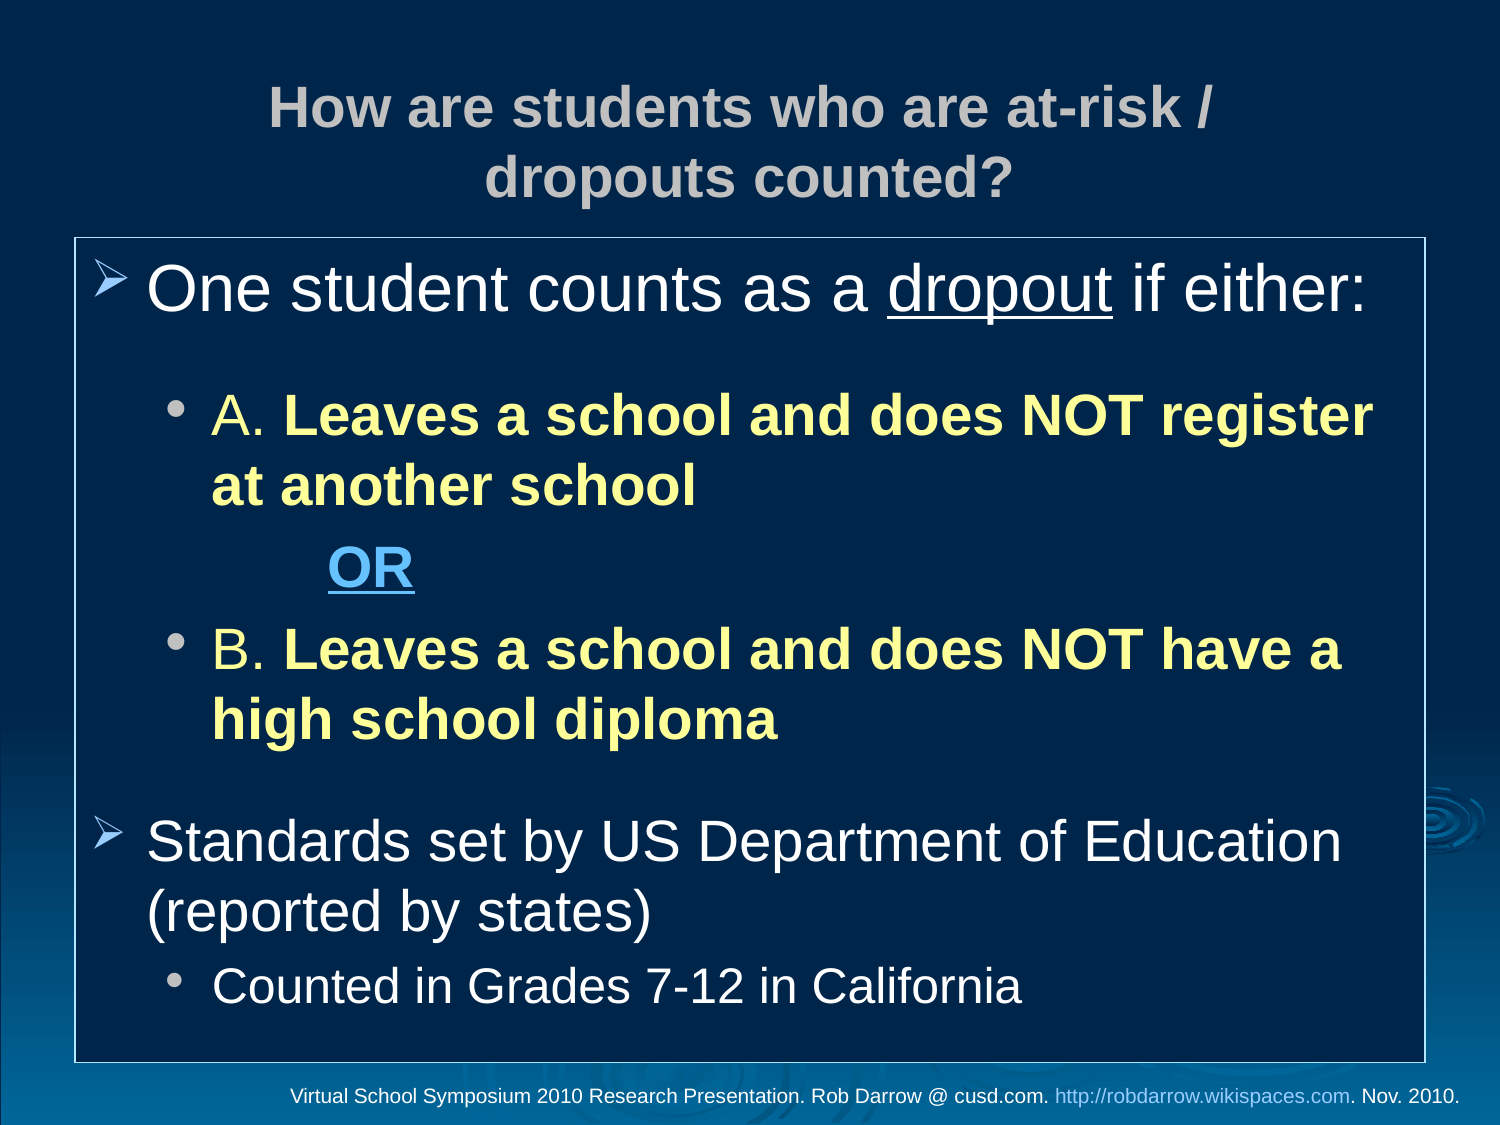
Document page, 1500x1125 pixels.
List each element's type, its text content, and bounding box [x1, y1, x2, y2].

title How are students who are at-risk / dropouts counted? [74, 45, 1426, 233]
list One student counts as a dropout if either: A. Leaves a school and does NOT register at another school OR B. Leaves a school and does NOT have a high school diploma Standards set by US Department of Education (reported by states) Counted in Grades 7-12 in California [74, 237, 1426, 1063]
